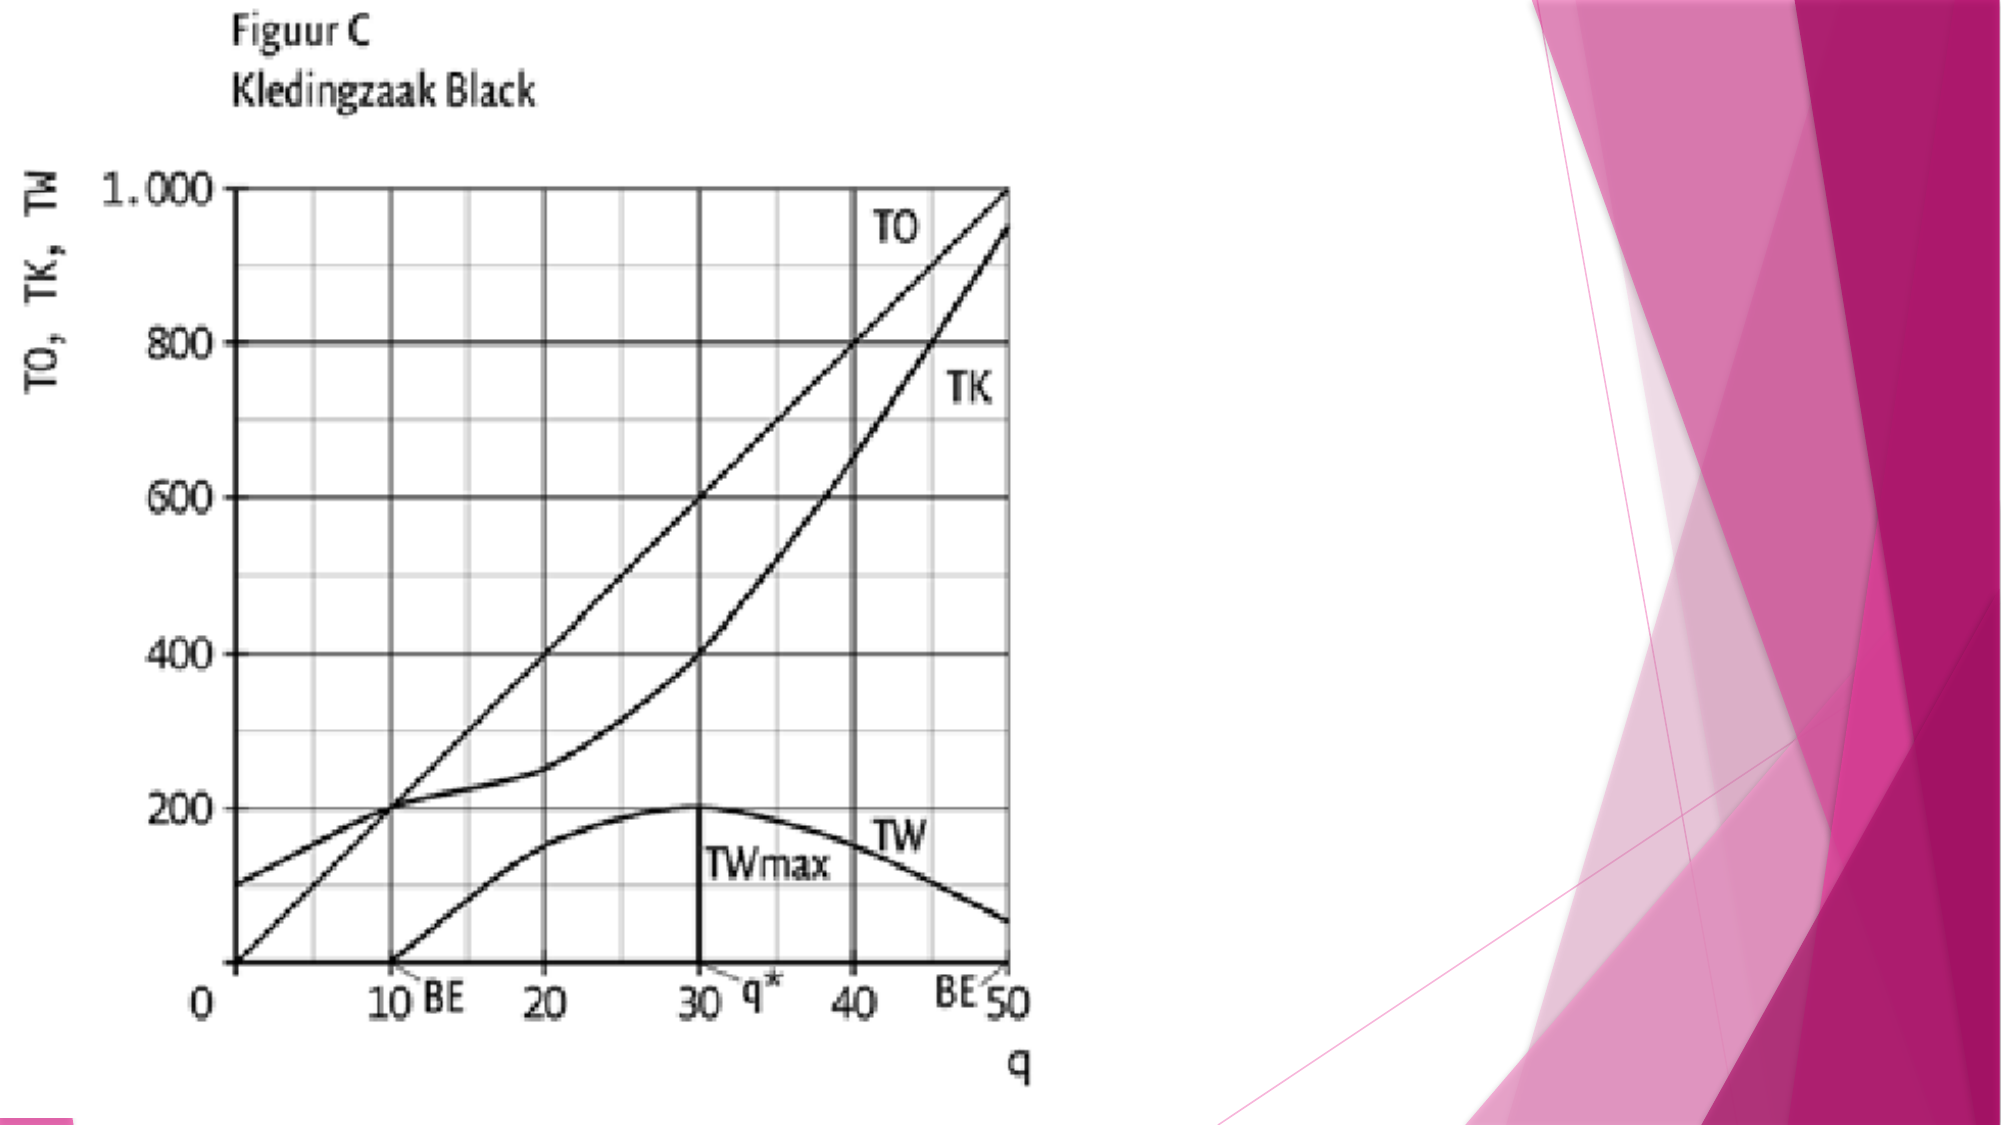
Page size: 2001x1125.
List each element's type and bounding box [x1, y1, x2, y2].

picture [0, 0, 1069, 1119]
